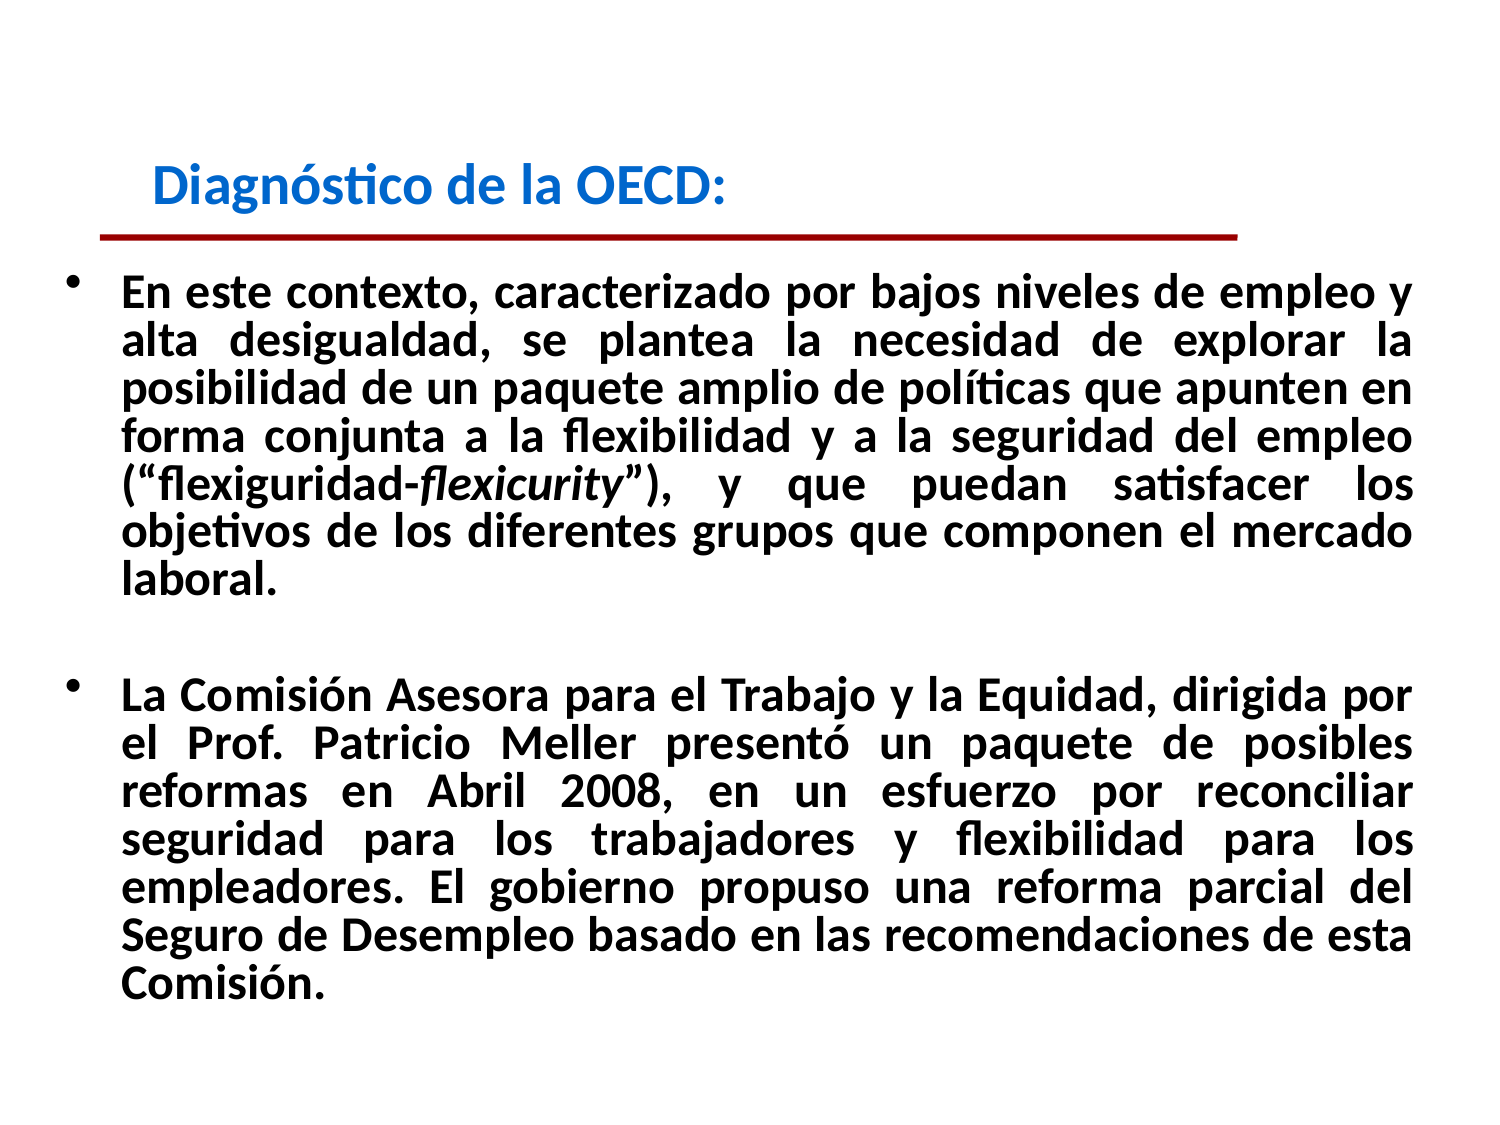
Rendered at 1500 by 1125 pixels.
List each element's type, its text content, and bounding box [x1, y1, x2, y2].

text_box En este contexto, caracterizado por bajos niveles de empleo y alta desigualdad, se plantea la necesidad de explorar la posibilidad de un paquete amplio de políticas que apunten en forma conjunta a la flexibilidad y a la seguridad del empleo (“flexiguridad-flexicurity”), y que puedan satisfacer los objetivos de los diferentes grupos que componen el mercado laboral. La Comisión Asesora para el Trabajo y la Equidad, dirigida por el Prof. Patricio Meller presentó un paquete de posibles reformas en Abril 2008, en un esfuerzo por reconciliar seguridad para los trabajadores y flexibilidad para los empleadores. El gobierno propuso una reforma parcial del Seguro de Desempleo basado en las recomendaciones de esta Comisión. [50, 262, 1430, 1020]
text_box Diagnóstico de la OECD: [137, 125, 1350, 238]
